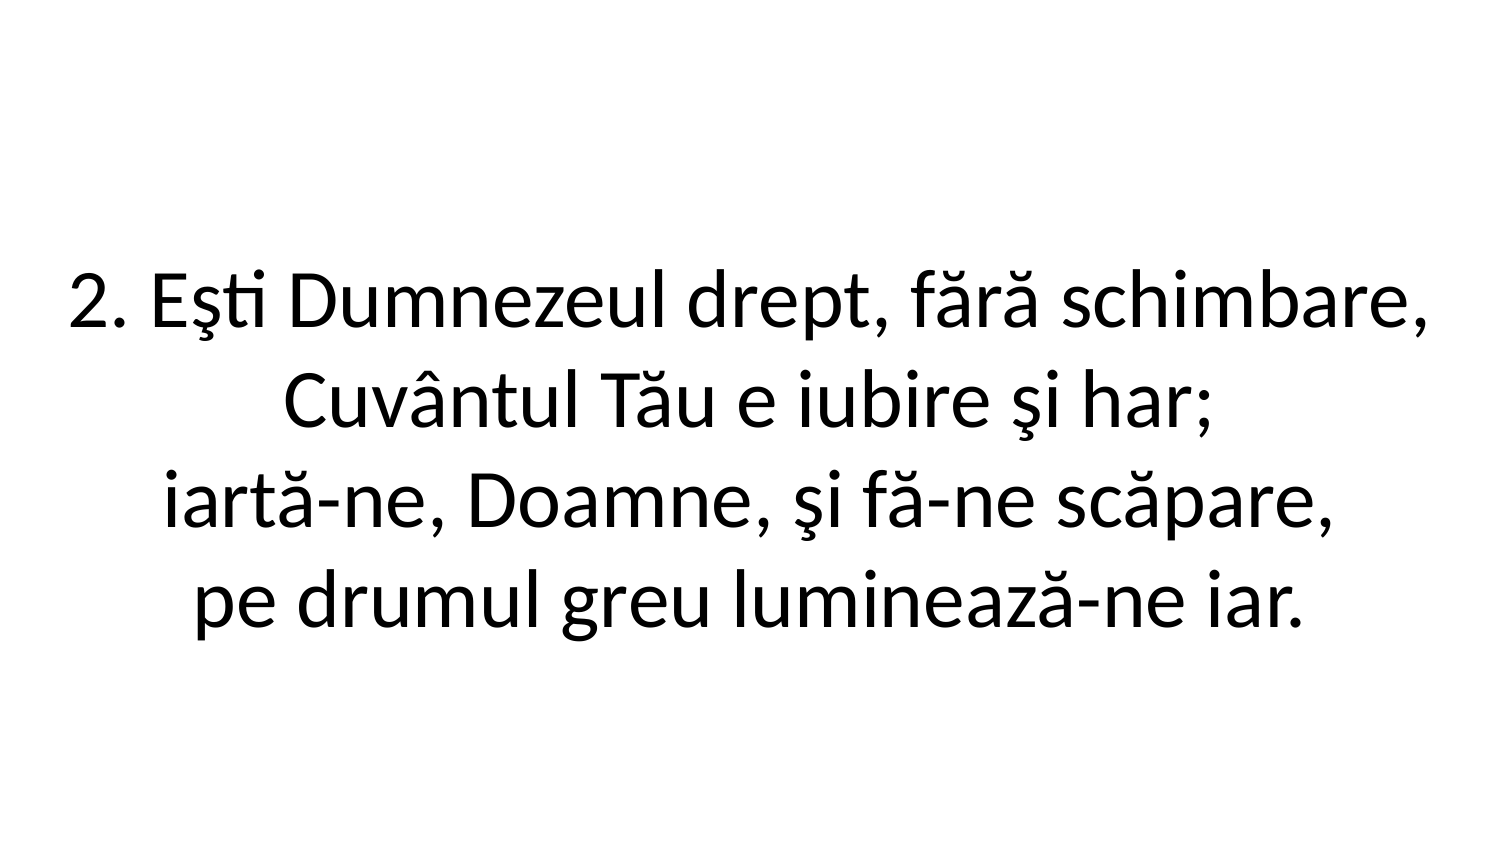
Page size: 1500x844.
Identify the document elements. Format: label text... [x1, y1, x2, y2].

text_box 2. Eşti Dumnezeul drept, fără schimbare, Cuvântul Tău e iubire şi har; iartă-ne, Doamne, şi fă-ne scăpare, pe drumul greu luminează-ne iar. [53, 192, 1447, 652]
